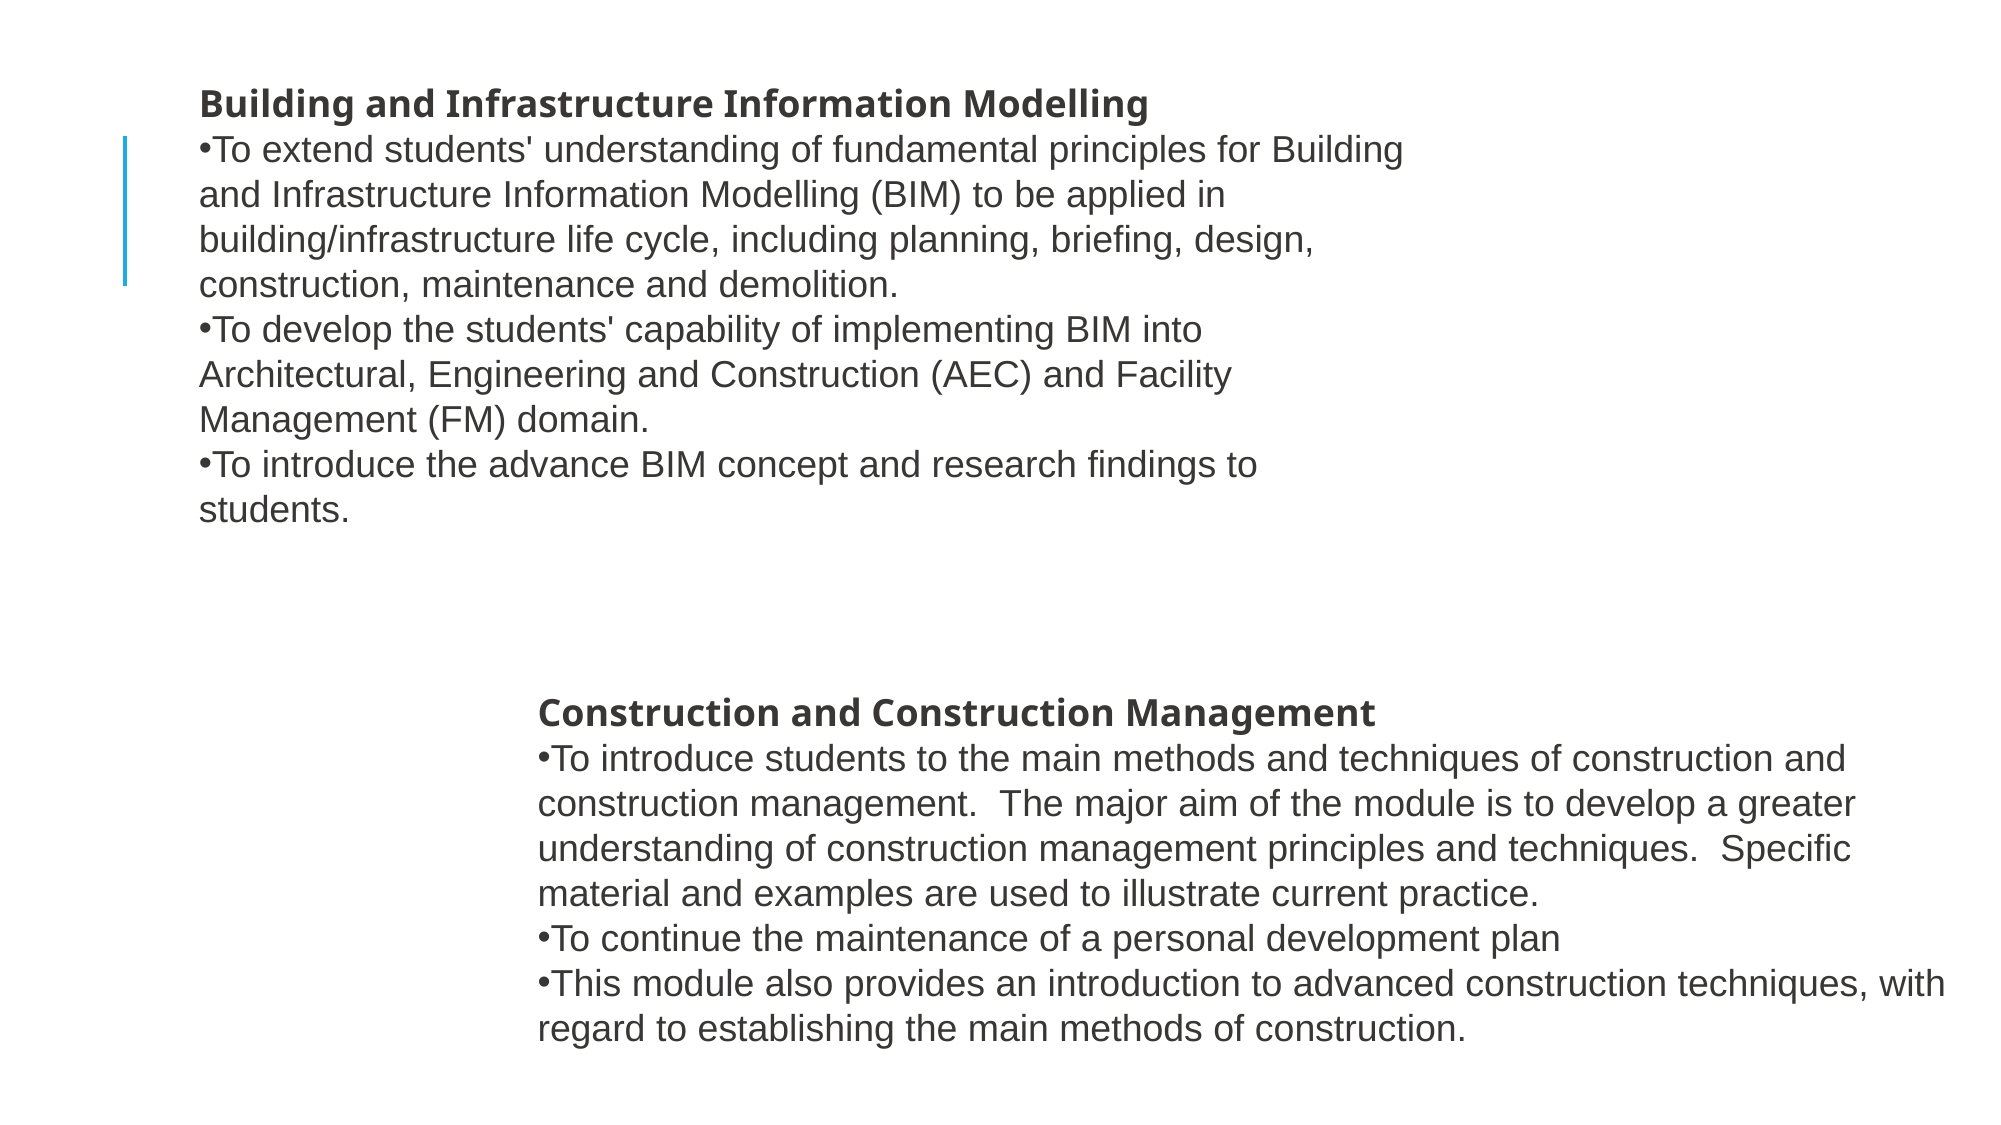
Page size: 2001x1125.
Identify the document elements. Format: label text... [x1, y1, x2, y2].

text_box Building and Infrastructure Information Modelling To extend students' understanding of fundamental principles for Building and Infrastructure Information Modelling (BIM) to be applied in building/infrastructure life cycle, including planning, briefing, design, construction, maintenance and demolition. To develop the students' capability of implementing BIM into Architectural, Engineering and Construction (AEC) and Facility Management (FM) domain. To introduce the advance BIM concept and research findings to students. [183, 72, 1421, 538]
text_box Construction and Construction Management To introduce students to the main methods and techniques of construction and construction management. The major aim of the module is to develop a greater understanding of construction management principles and techniques. Specific material and examples are used to illustrate current practice. To continue the maintenance of a personal development plan This module also provides an introduction to advanced construction techniques, with regard to establishing the main methods of construction. [522, 681, 2000, 1056]
